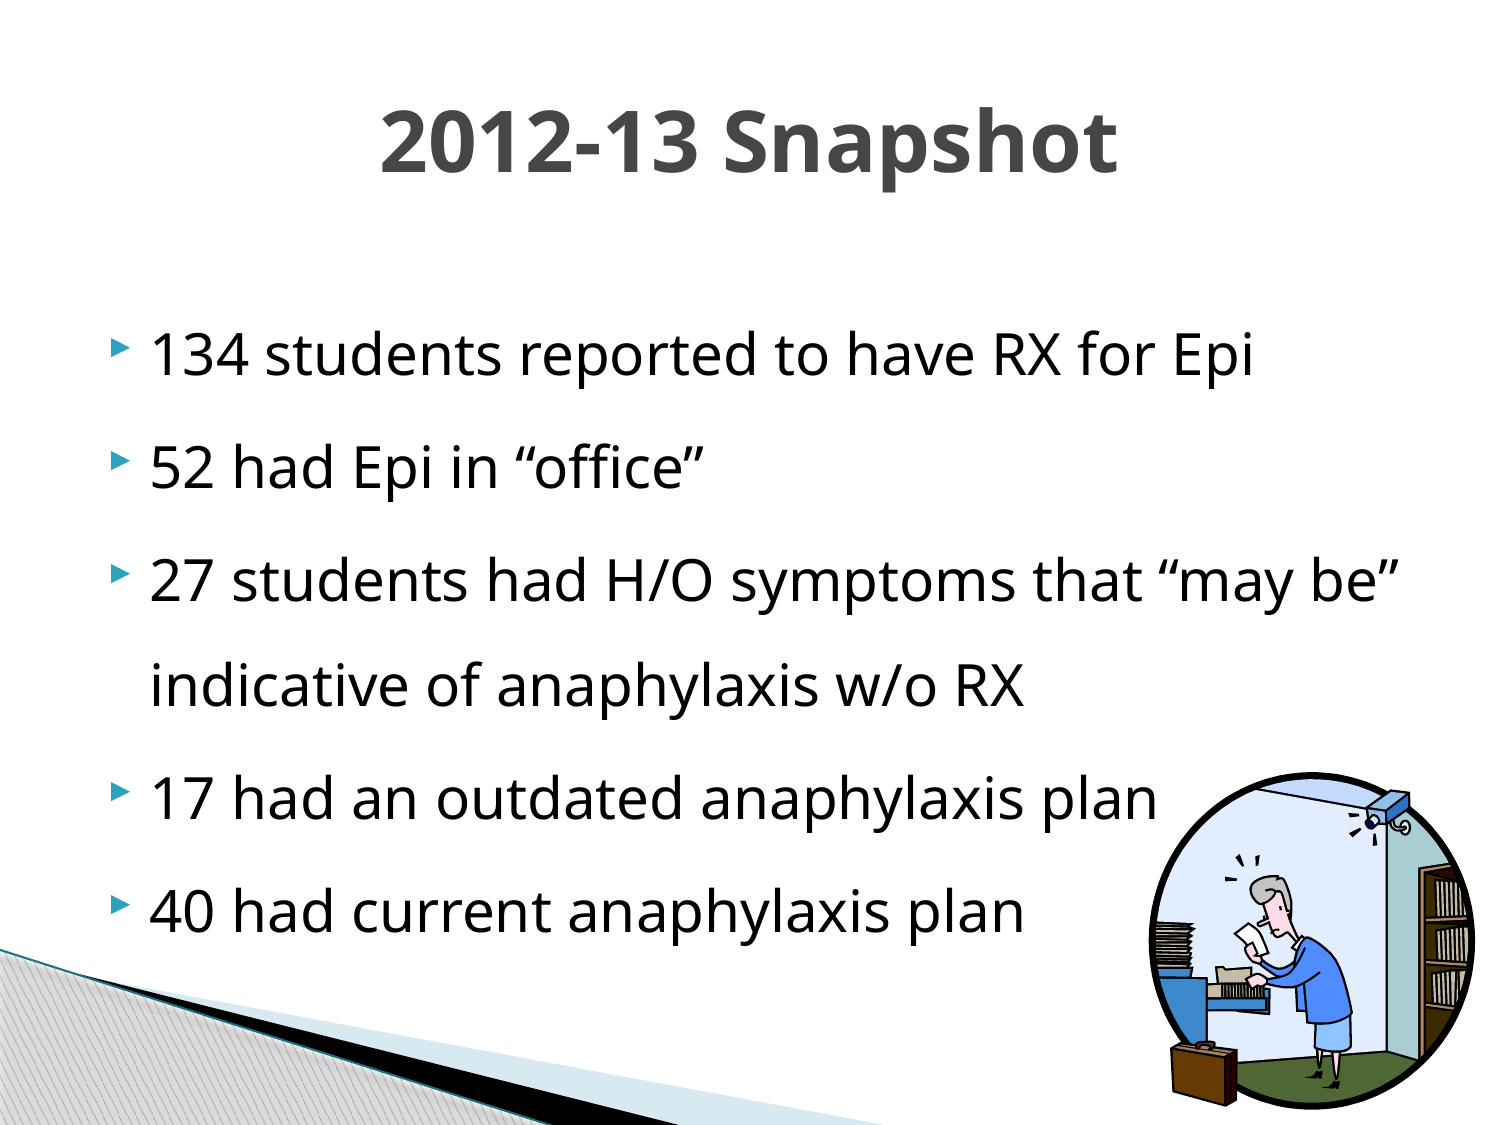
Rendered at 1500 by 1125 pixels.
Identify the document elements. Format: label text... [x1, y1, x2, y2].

list 134 students reported to have RX for Epi 52 had Epi in “office” 27 students had H/O symptoms that “may be” indicative of anaphylaxis w/o RX 17 had an outdated anaphylaxis plan 40 had current anaphylaxis plan [75, 275, 1425, 986]
title 2012-13 Snapshot [75, 45, 1425, 233]
picture [1148, 771, 1476, 1110]
